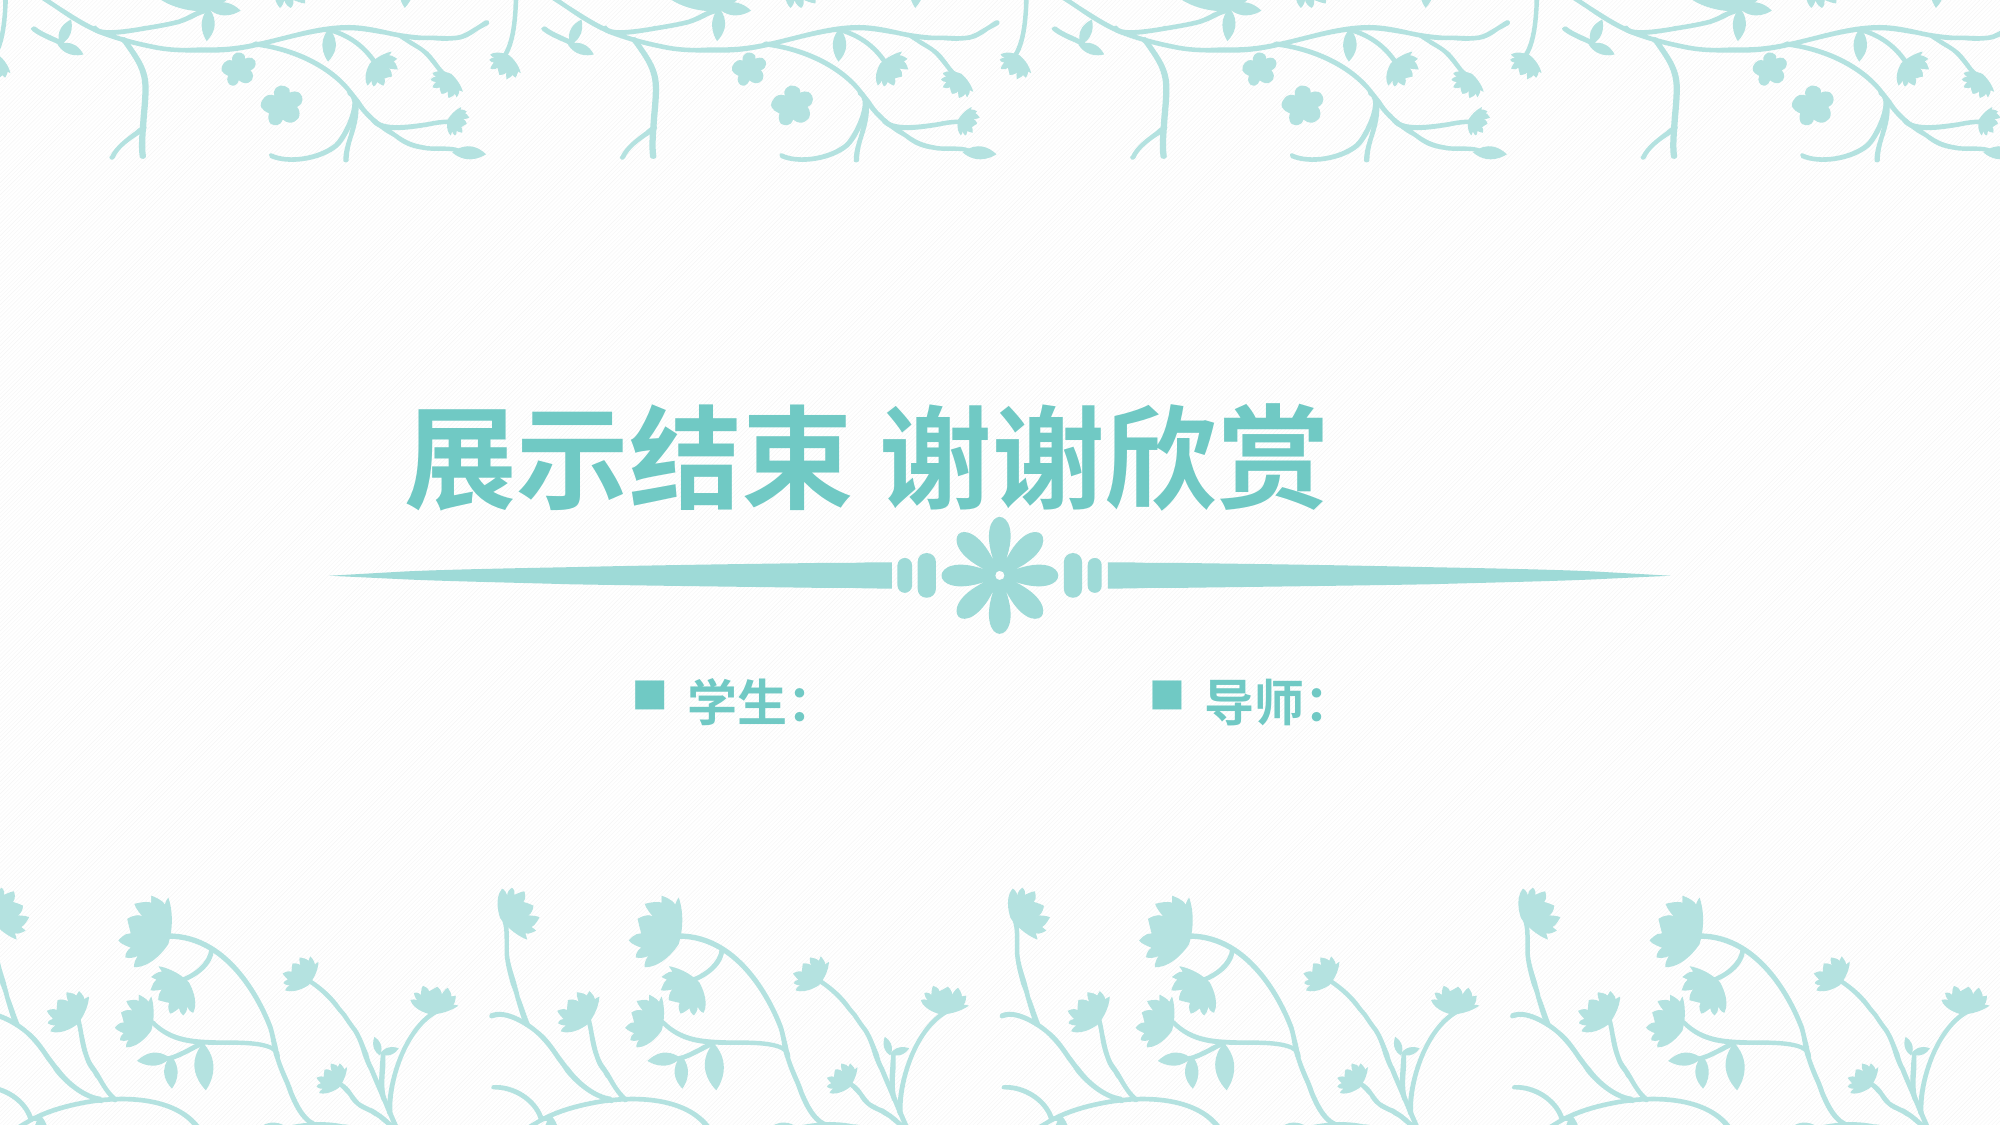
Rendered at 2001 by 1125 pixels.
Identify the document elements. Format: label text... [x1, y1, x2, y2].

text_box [0, 887, 2000, 1125]
text_box 展示结束 谢谢欣赏 [389, 313, 1611, 531]
text_box [917, 553, 936, 598]
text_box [0, 0, 2000, 167]
text_box [1063, 553, 1083, 598]
text_box [1087, 557, 1102, 593]
text_box [897, 557, 913, 593]
text_box [941, 516, 1059, 634]
text_box [1107, 562, 1671, 589]
text_box [329, 562, 892, 589]
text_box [478, 634, 1500, 731]
